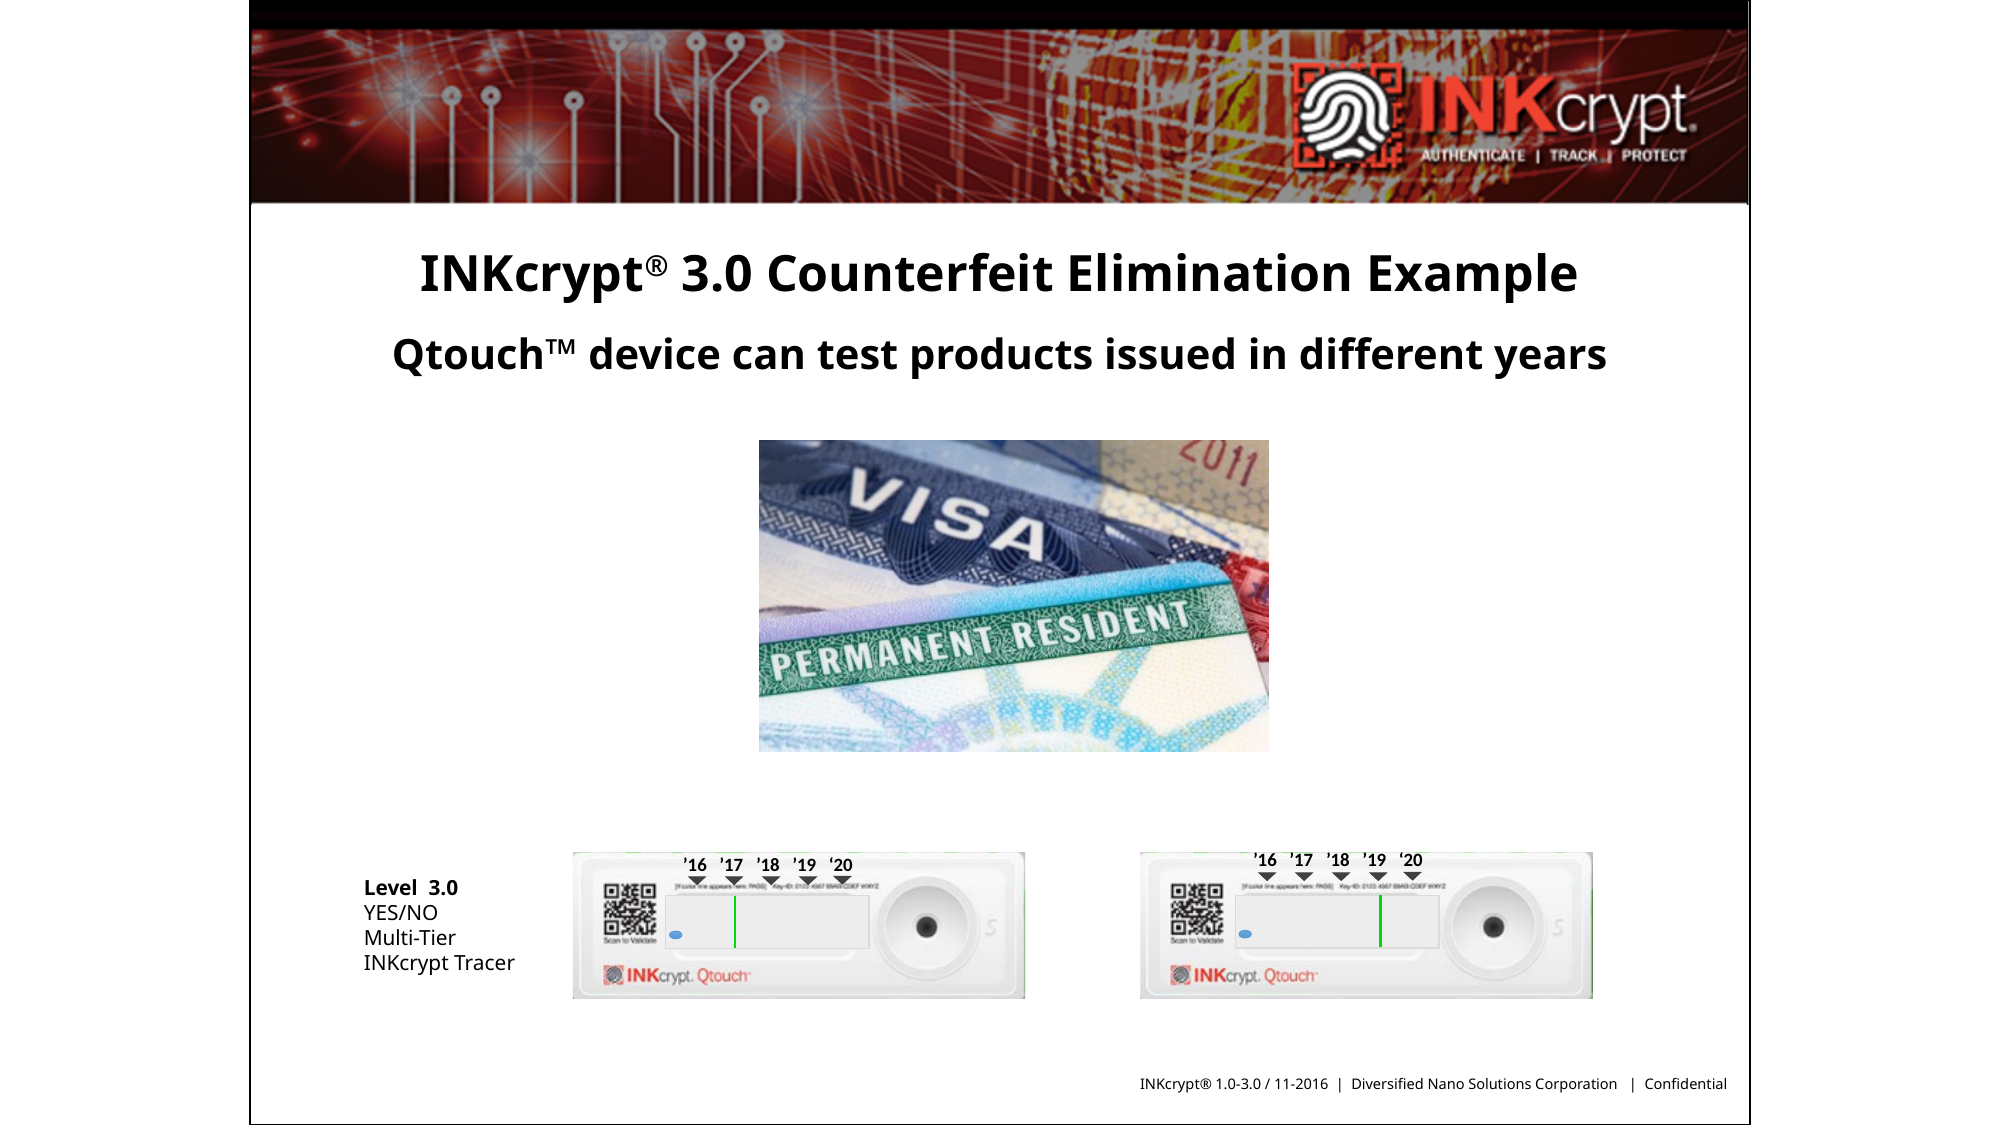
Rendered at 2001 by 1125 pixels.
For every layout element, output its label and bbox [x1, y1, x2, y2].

text_box [349, 852, 1593, 999]
text_box [249, 205, 1750, 1125]
picture [759, 440, 1269, 753]
picture [249, 0, 1750, 205]
